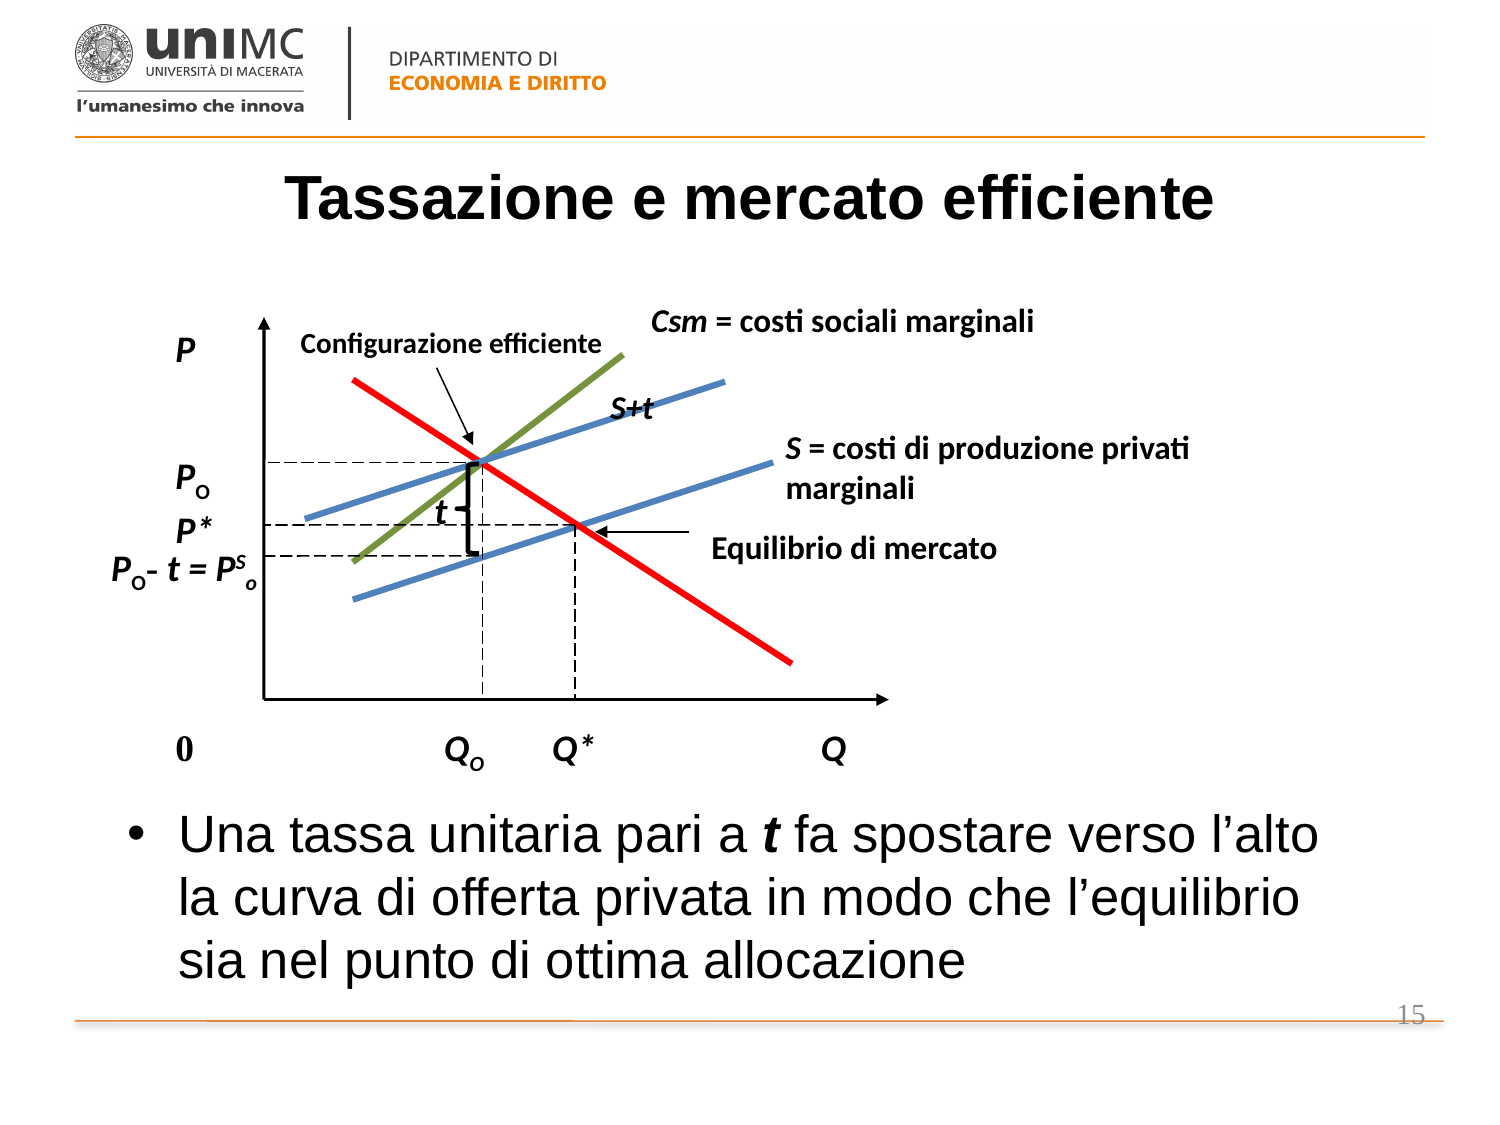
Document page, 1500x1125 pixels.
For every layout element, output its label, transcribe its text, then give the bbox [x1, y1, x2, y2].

title Tassazione e mercato efficiente [75, 149, 1425, 241]
picture [75, 24, 1425, 138]
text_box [160, 291, 1212, 771]
list Una tassa unitaria pari a t fa spostare verso l’alto la curva di offerta privata in modo che l’equilibrio sia nel punto di ottima allocazione [112, 792, 1388, 999]
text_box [96, 378, 858, 603]
slide_number 15 [1091, 982, 1442, 1043]
